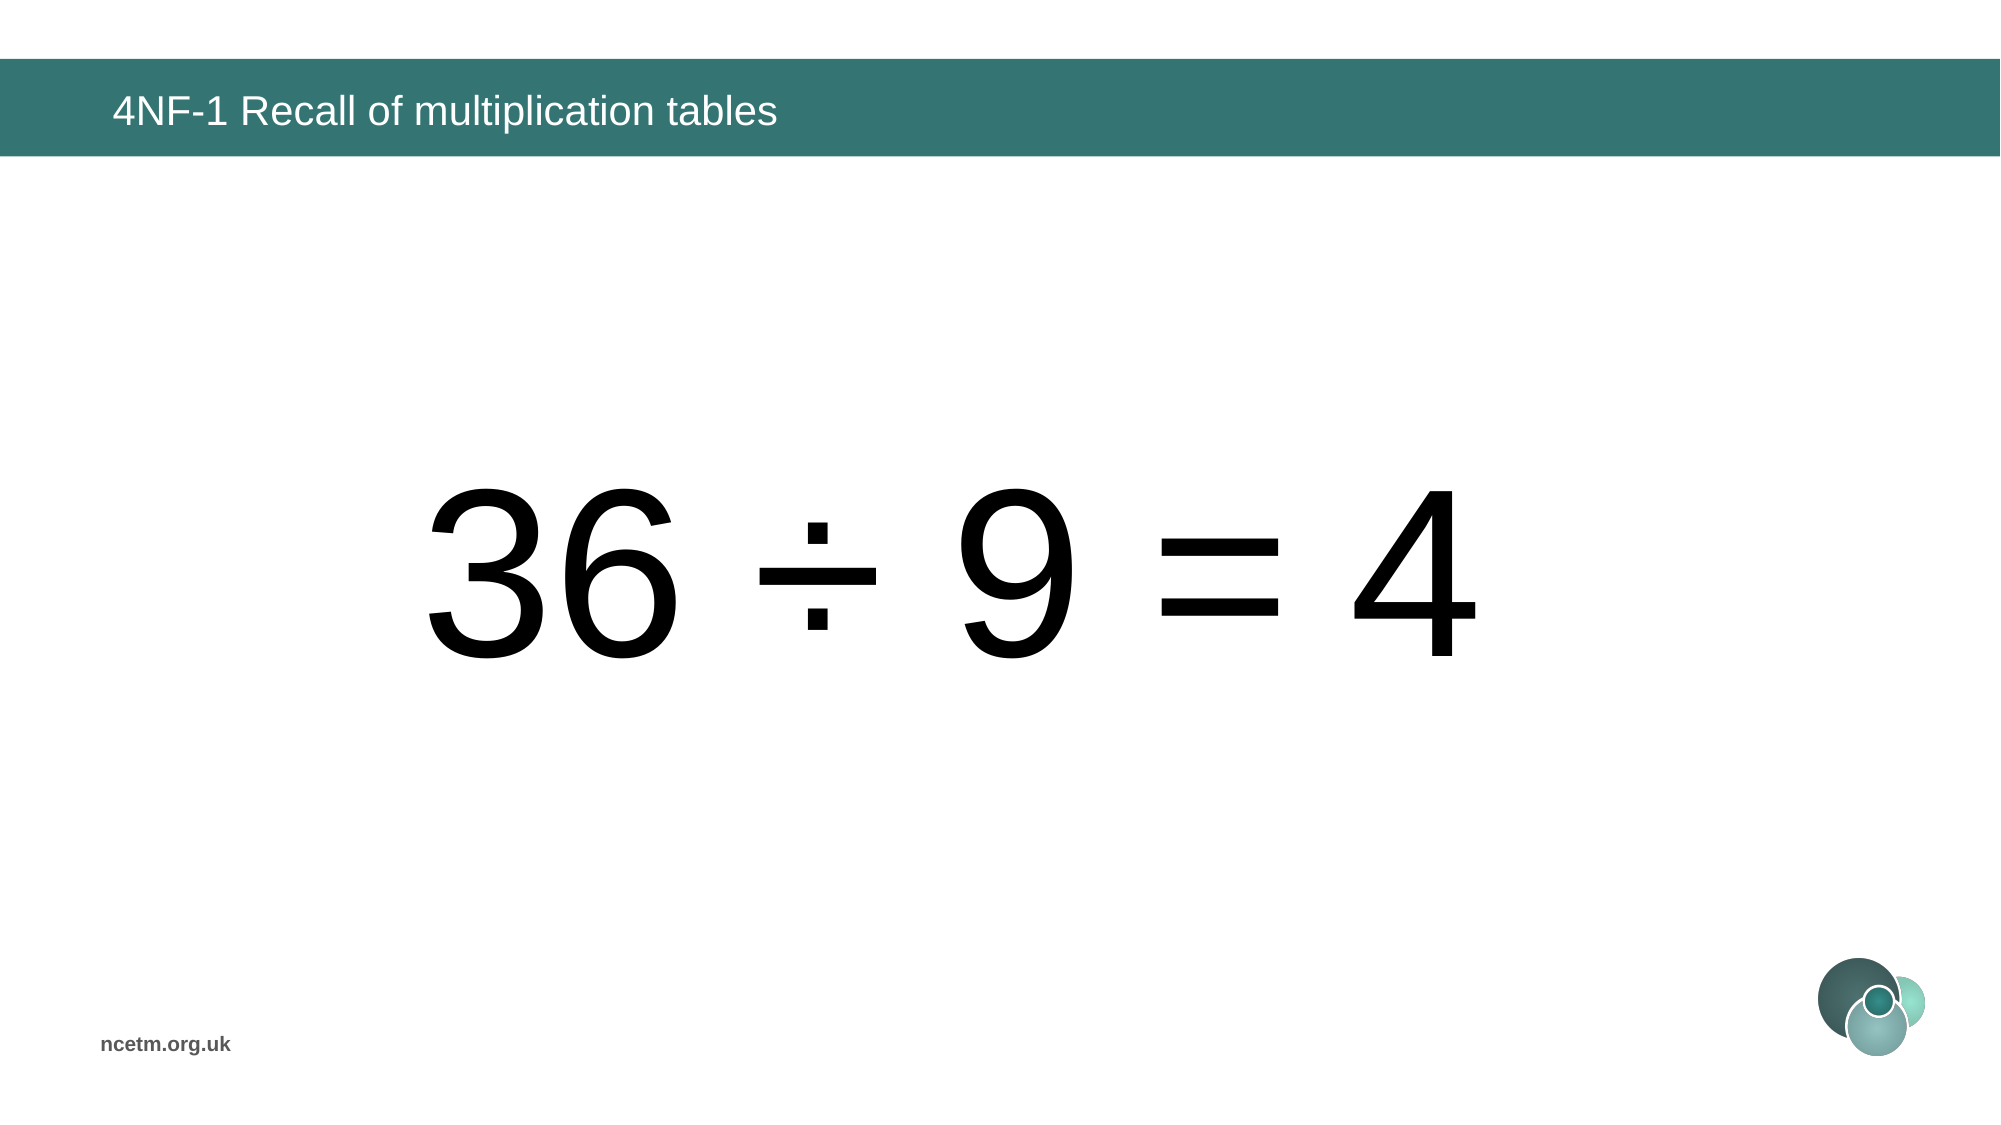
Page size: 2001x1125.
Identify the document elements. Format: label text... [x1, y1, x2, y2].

title 4NF-1 Recall of multiplication tables [97, 76, 1945, 147]
text_box 4 [1334, 409, 1498, 712]
text_box 36 ÷ 9 = [405, 409, 1334, 712]
picture [1818, 958, 1925, 1056]
